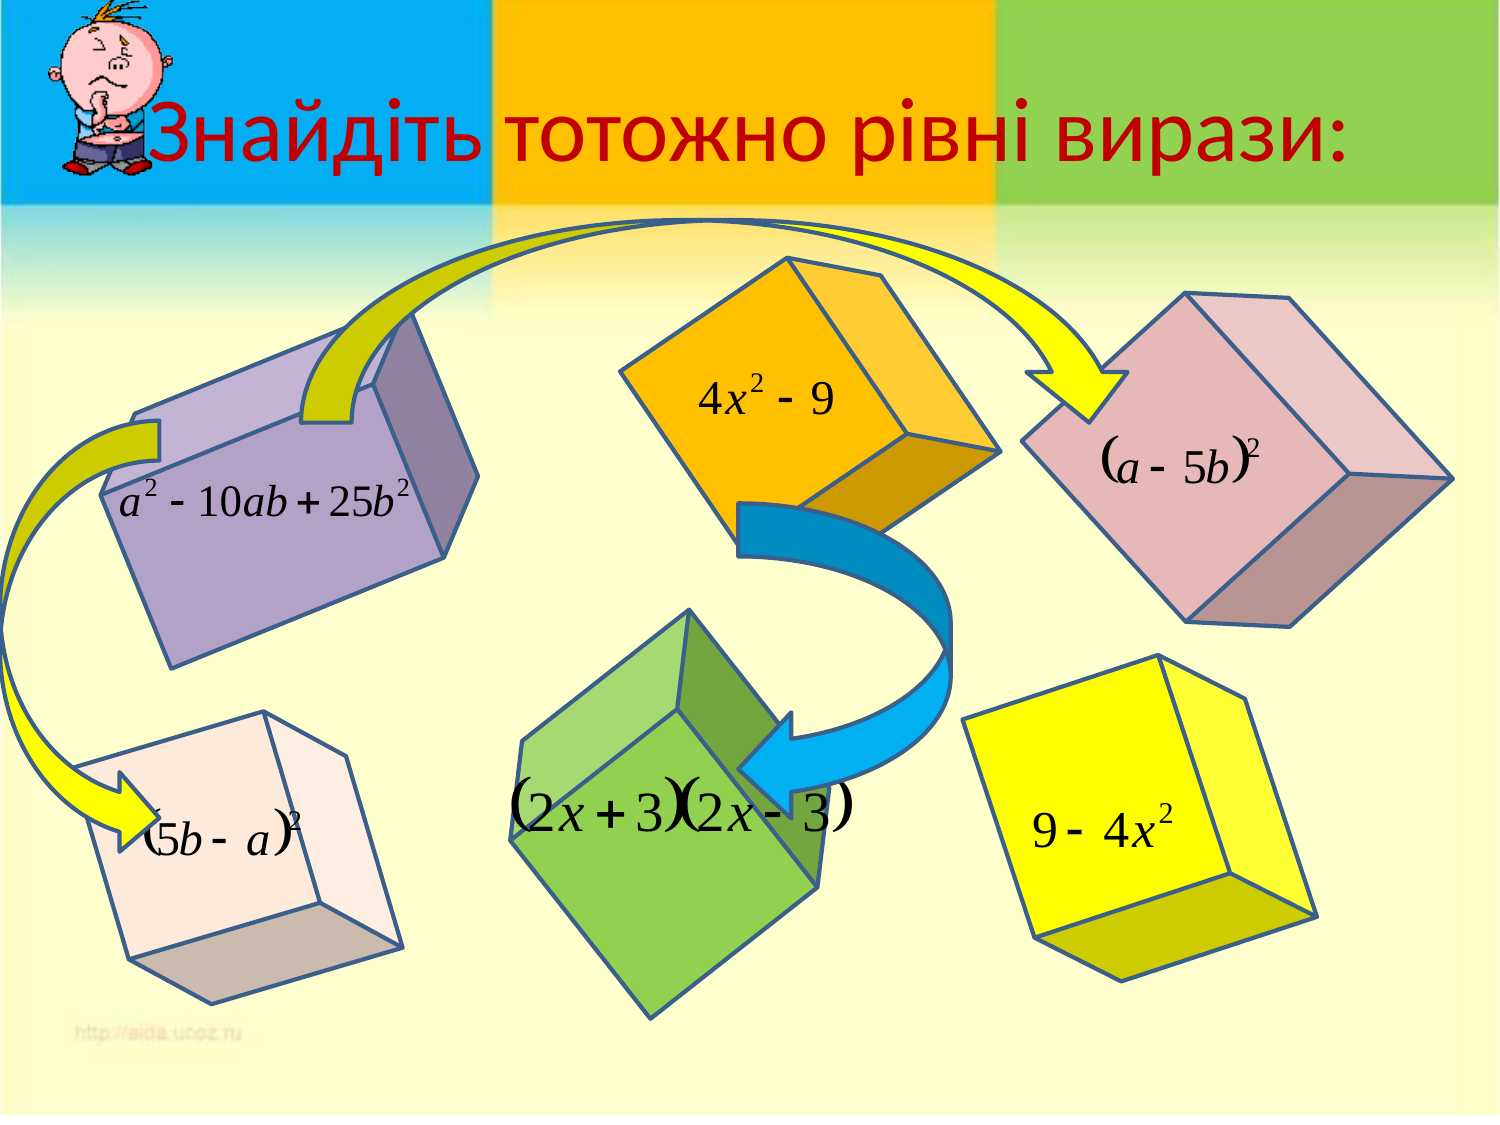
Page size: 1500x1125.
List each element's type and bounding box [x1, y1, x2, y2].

picture [197, 118, 232, 160]
picture [296, 100, 320, 110]
picture [391, 118, 398, 160]
text_box [501, 774, 854, 856]
text_box [690, 361, 845, 427]
picture [48, 0, 173, 175]
text_box [1025, 790, 1182, 861]
picture [334, 118, 381, 175]
picture [290, 118, 326, 160]
picture [447, 118, 480, 160]
text_box [135, 798, 310, 876]
picture [243, 117, 277, 161]
picture [390, 99, 399, 108]
picture [151, 102, 187, 161]
picture [405, 118, 438, 160]
text_box [111, 467, 420, 528]
picture [0, 0, 1500, 1115]
text_box [1093, 426, 1269, 504]
